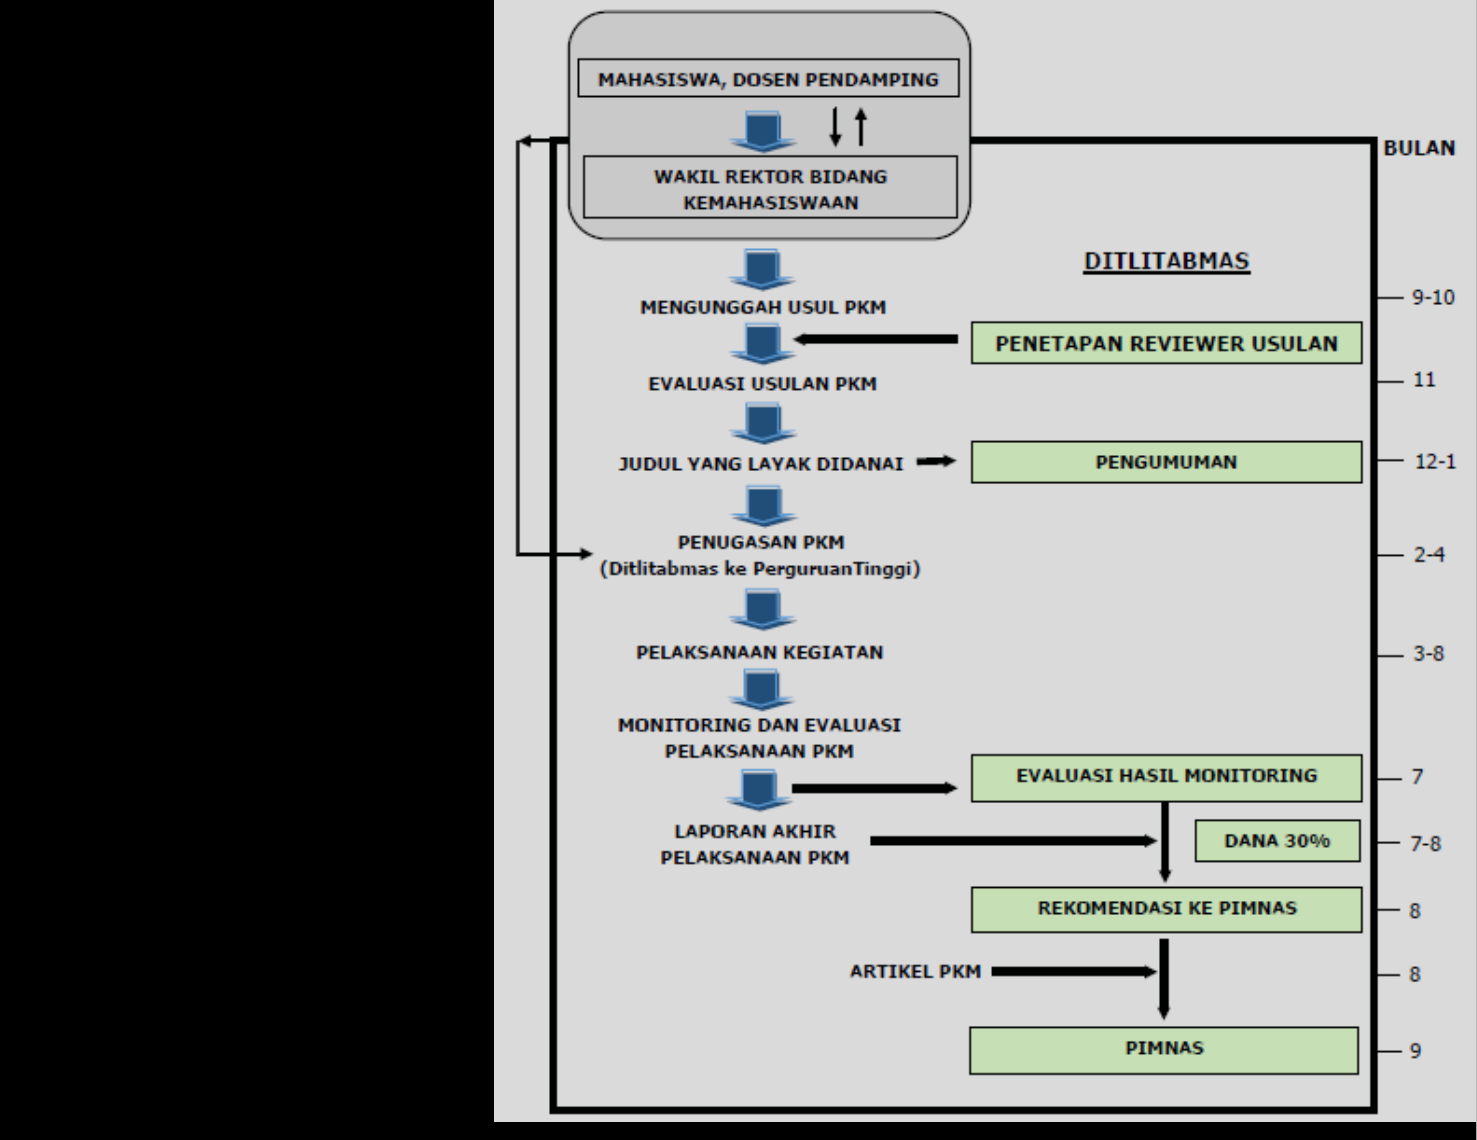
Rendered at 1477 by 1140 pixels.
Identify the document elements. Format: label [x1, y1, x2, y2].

picture [493, 0, 1477, 1123]
